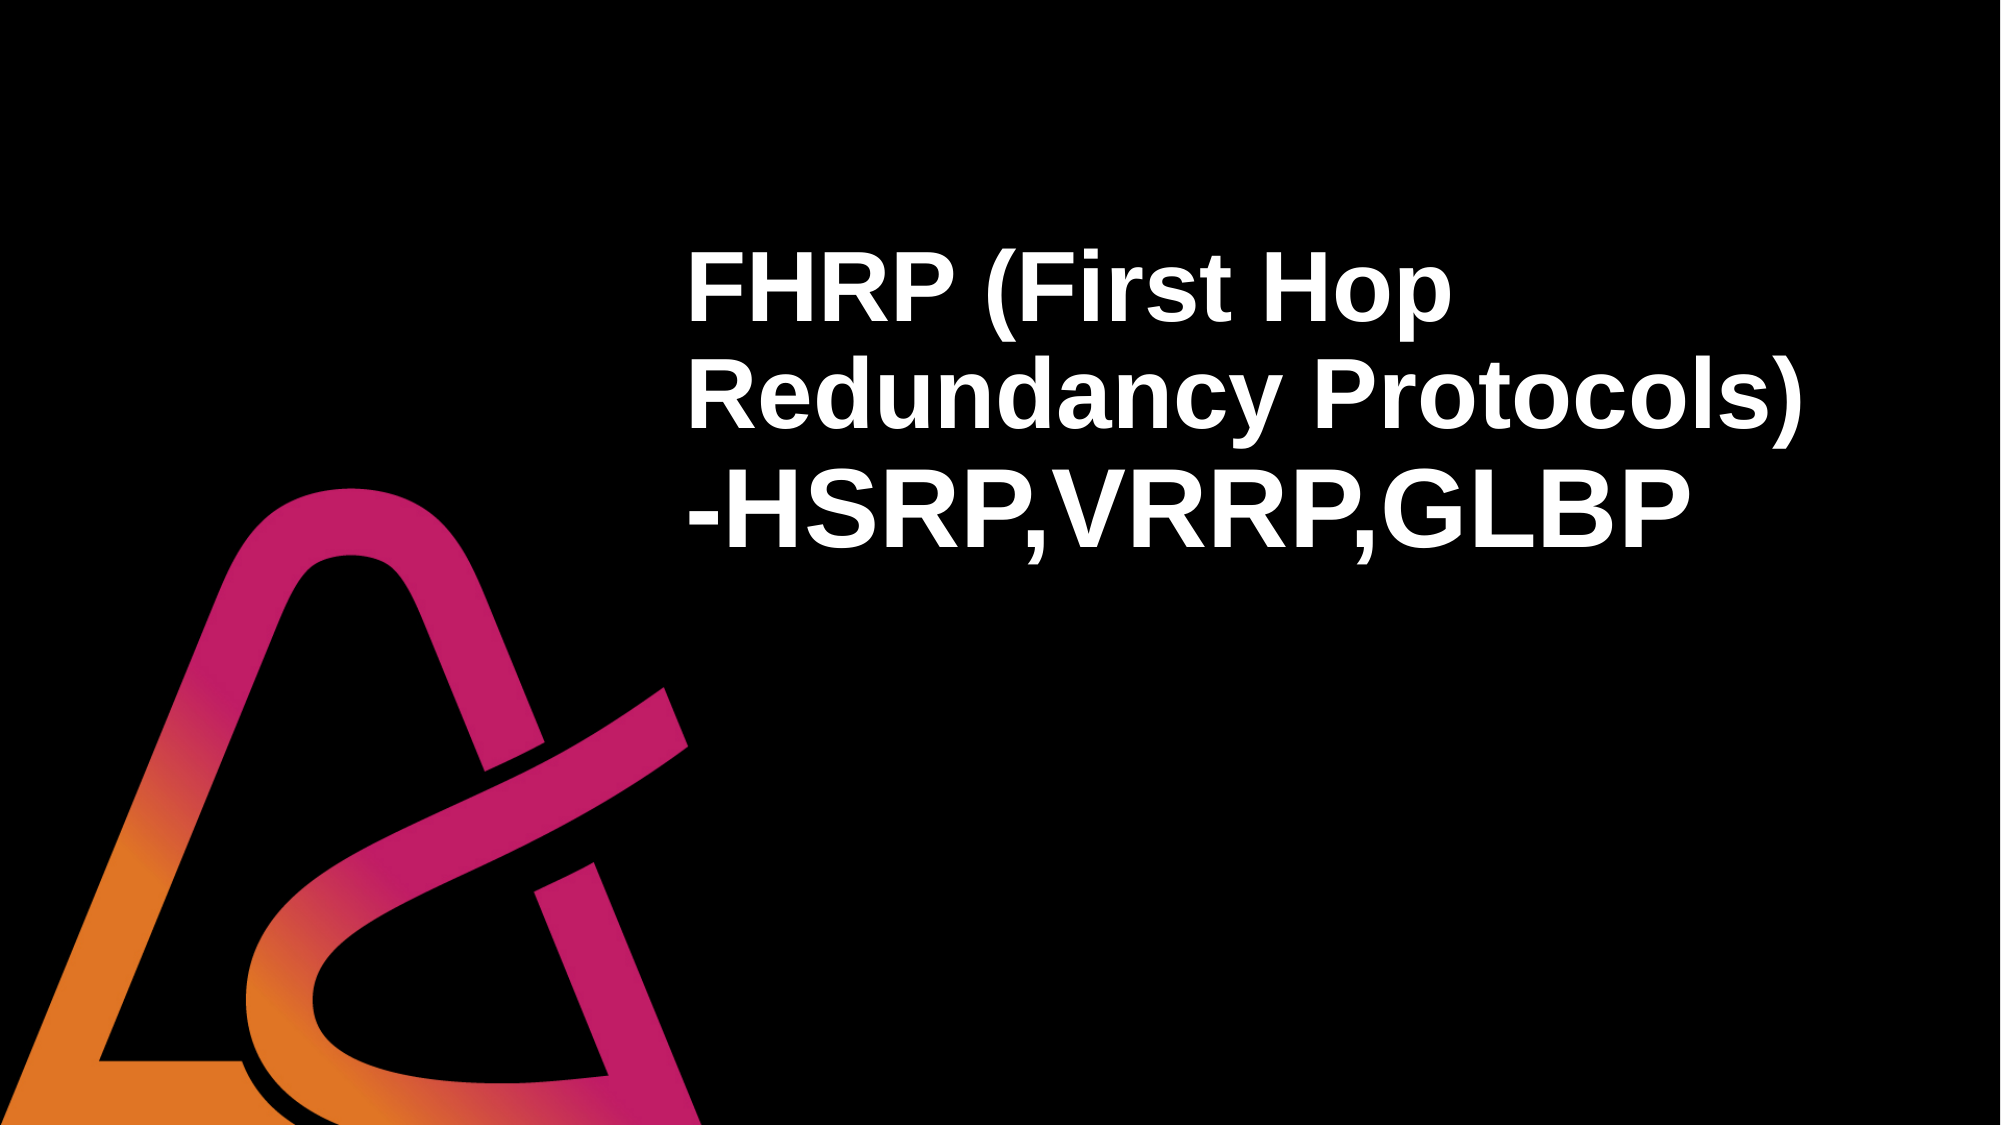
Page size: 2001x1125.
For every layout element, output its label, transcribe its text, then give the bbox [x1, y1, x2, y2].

picture [0, 0, 2001, 1125]
title FHRP (First Hop Redundancy Protocols) -HSRP,VRRP,GLBP [685, 227, 1943, 743]
